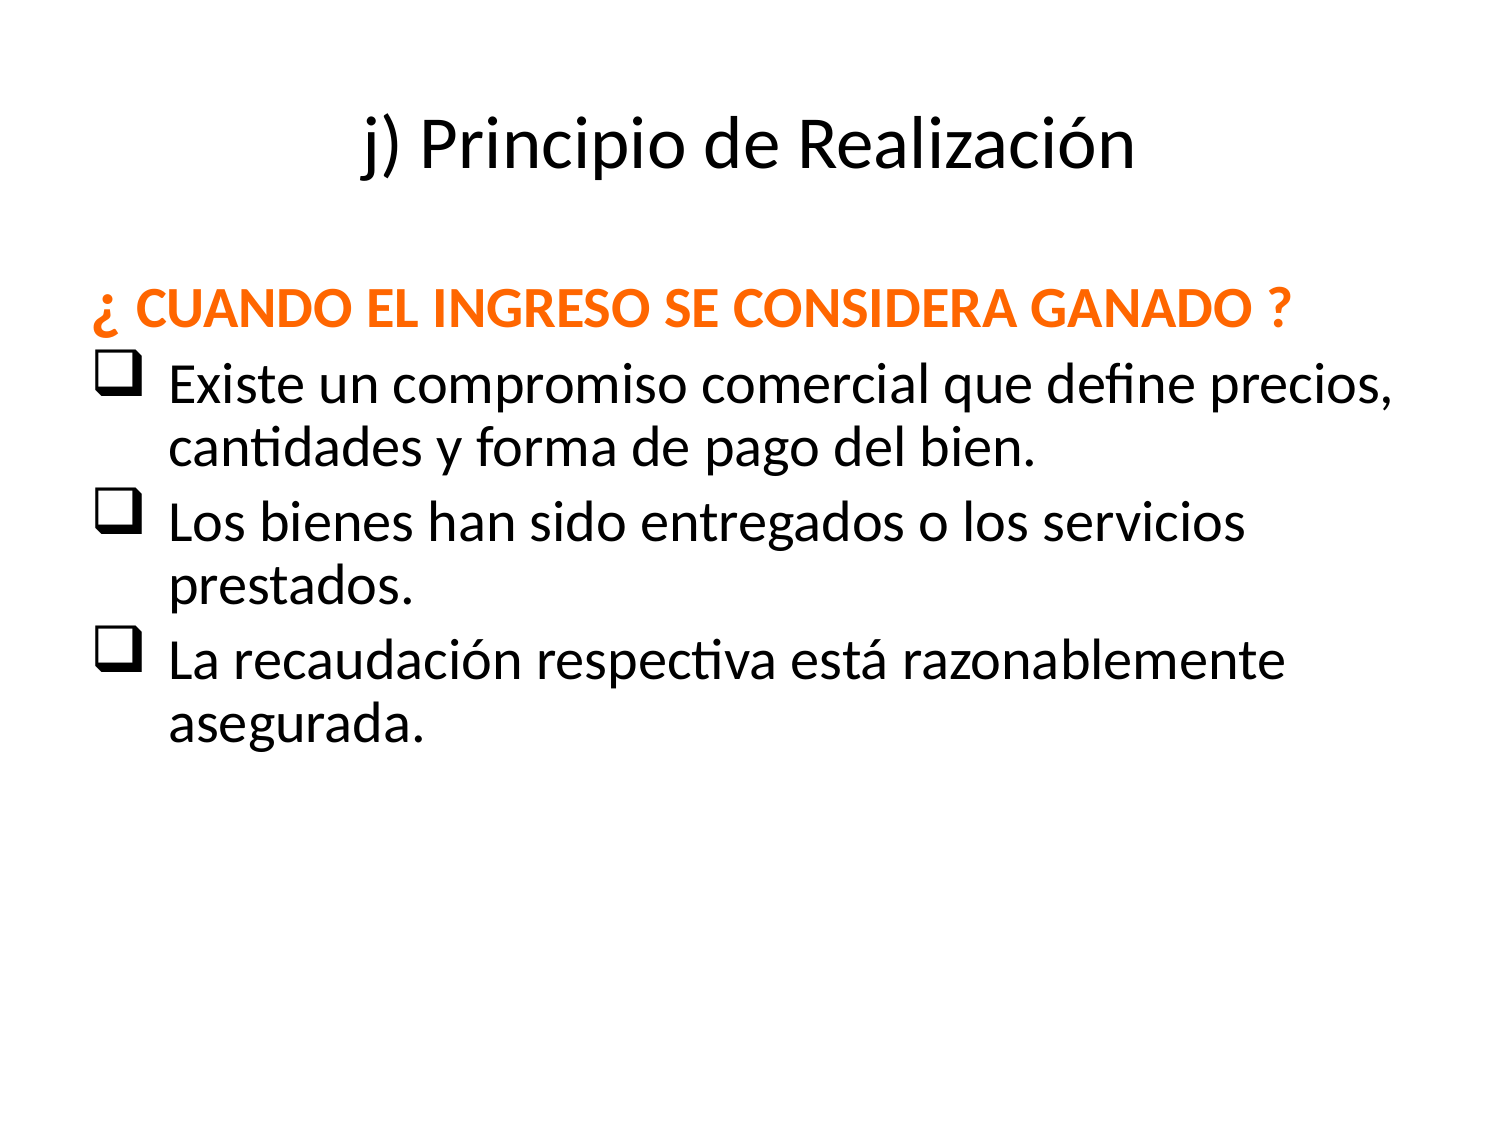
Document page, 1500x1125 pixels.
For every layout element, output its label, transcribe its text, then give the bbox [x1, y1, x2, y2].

title j) Principio de Realización [75, 45, 1425, 233]
list ¿ CUANDO EL INGRESO SE CONSIDERA GANADO ? Existe un compromiso comercial que define precios, cantidades y forma de pago del bien. Los bienes han sido entregados o los servicios prestados. La recaudación respectiva está razonablemente asegurada. [75, 262, 1425, 1005]
